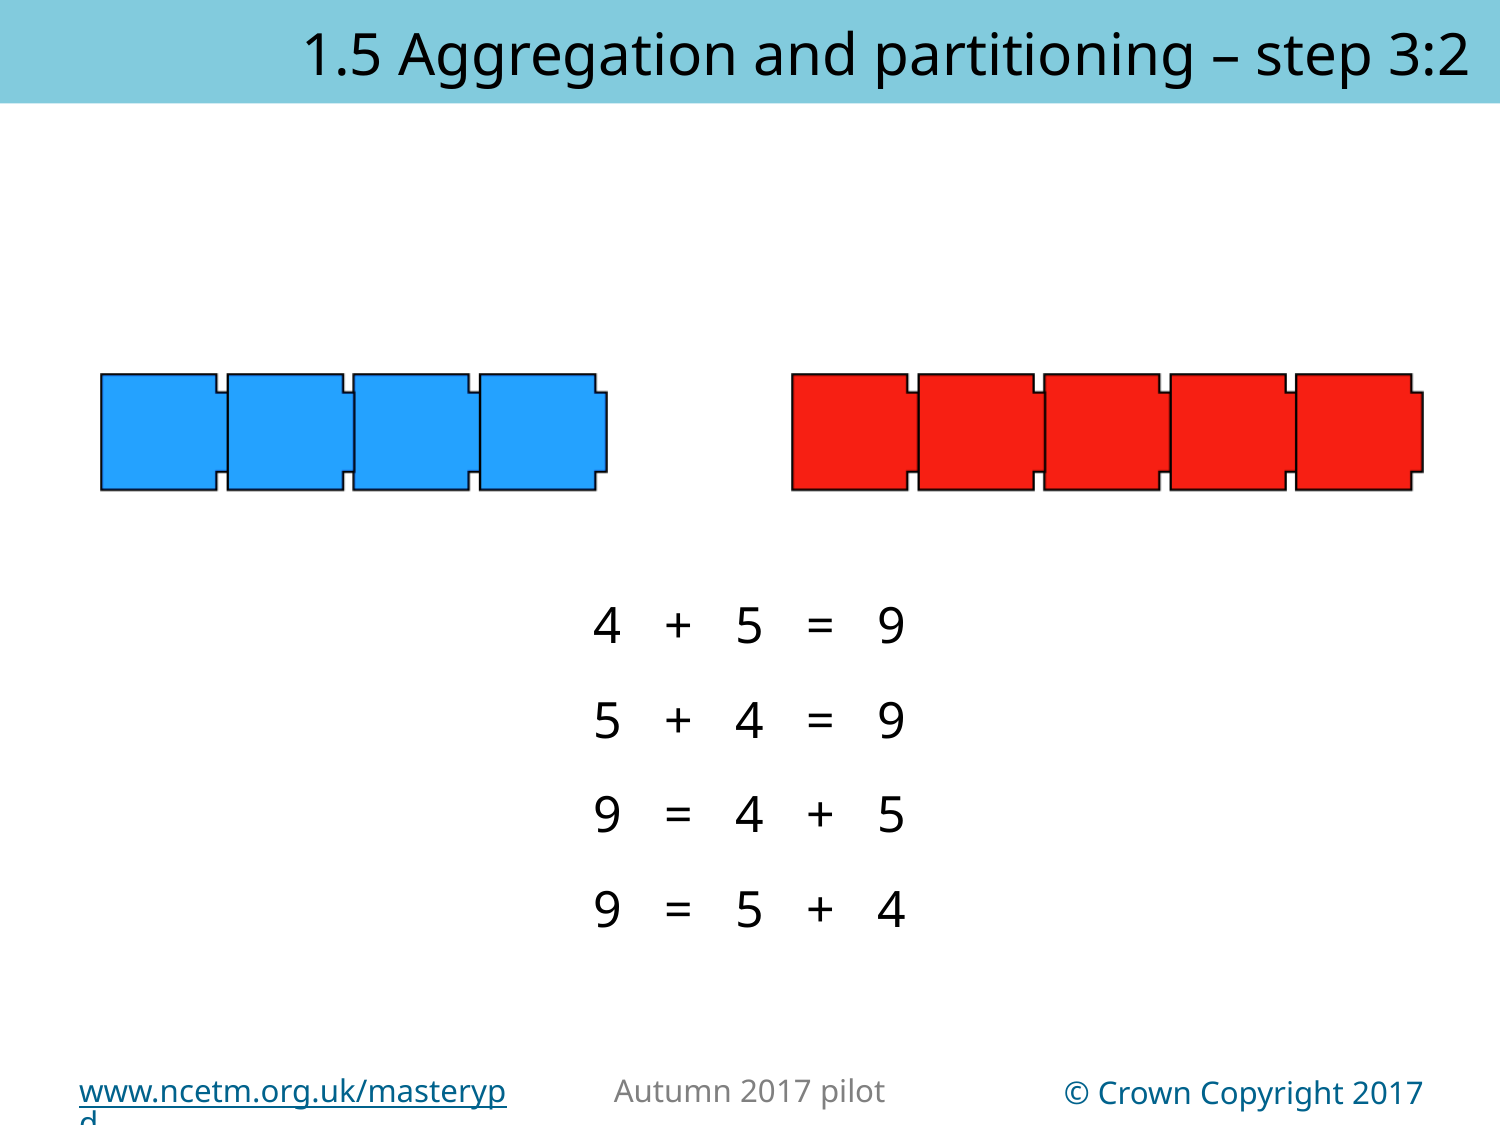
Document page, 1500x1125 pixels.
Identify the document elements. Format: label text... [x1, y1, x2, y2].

text_box 9 [549, 869, 620, 945]
text_box 5 [739, 869, 785, 945]
text_box = [620, 775, 739, 850]
text_box = [785, 586, 855, 662]
text_box 4 [549, 586, 620, 662]
text_box + [620, 680, 739, 756]
picture [100, 372, 608, 492]
text_box + [620, 586, 739, 662]
text_box 5 [549, 680, 620, 756]
text_box + [785, 869, 855, 945]
text_box 4 [855, 869, 928, 945]
text_box 5 [855, 775, 928, 850]
text_box 5 [739, 586, 785, 662]
text_box + [785, 775, 855, 850]
list 1.5 Aggregation and partitioning – step 3:2 [0, 0, 1500, 104]
text_box 9 [855, 586, 928, 662]
text_box = [785, 680, 855, 756]
text_box 4 [739, 680, 785, 756]
text_box 9 [549, 775, 620, 850]
text_box 9 [855, 680, 928, 756]
picture [790, 372, 1424, 492]
text_box = [620, 869, 739, 945]
text_box 4 [739, 775, 785, 850]
